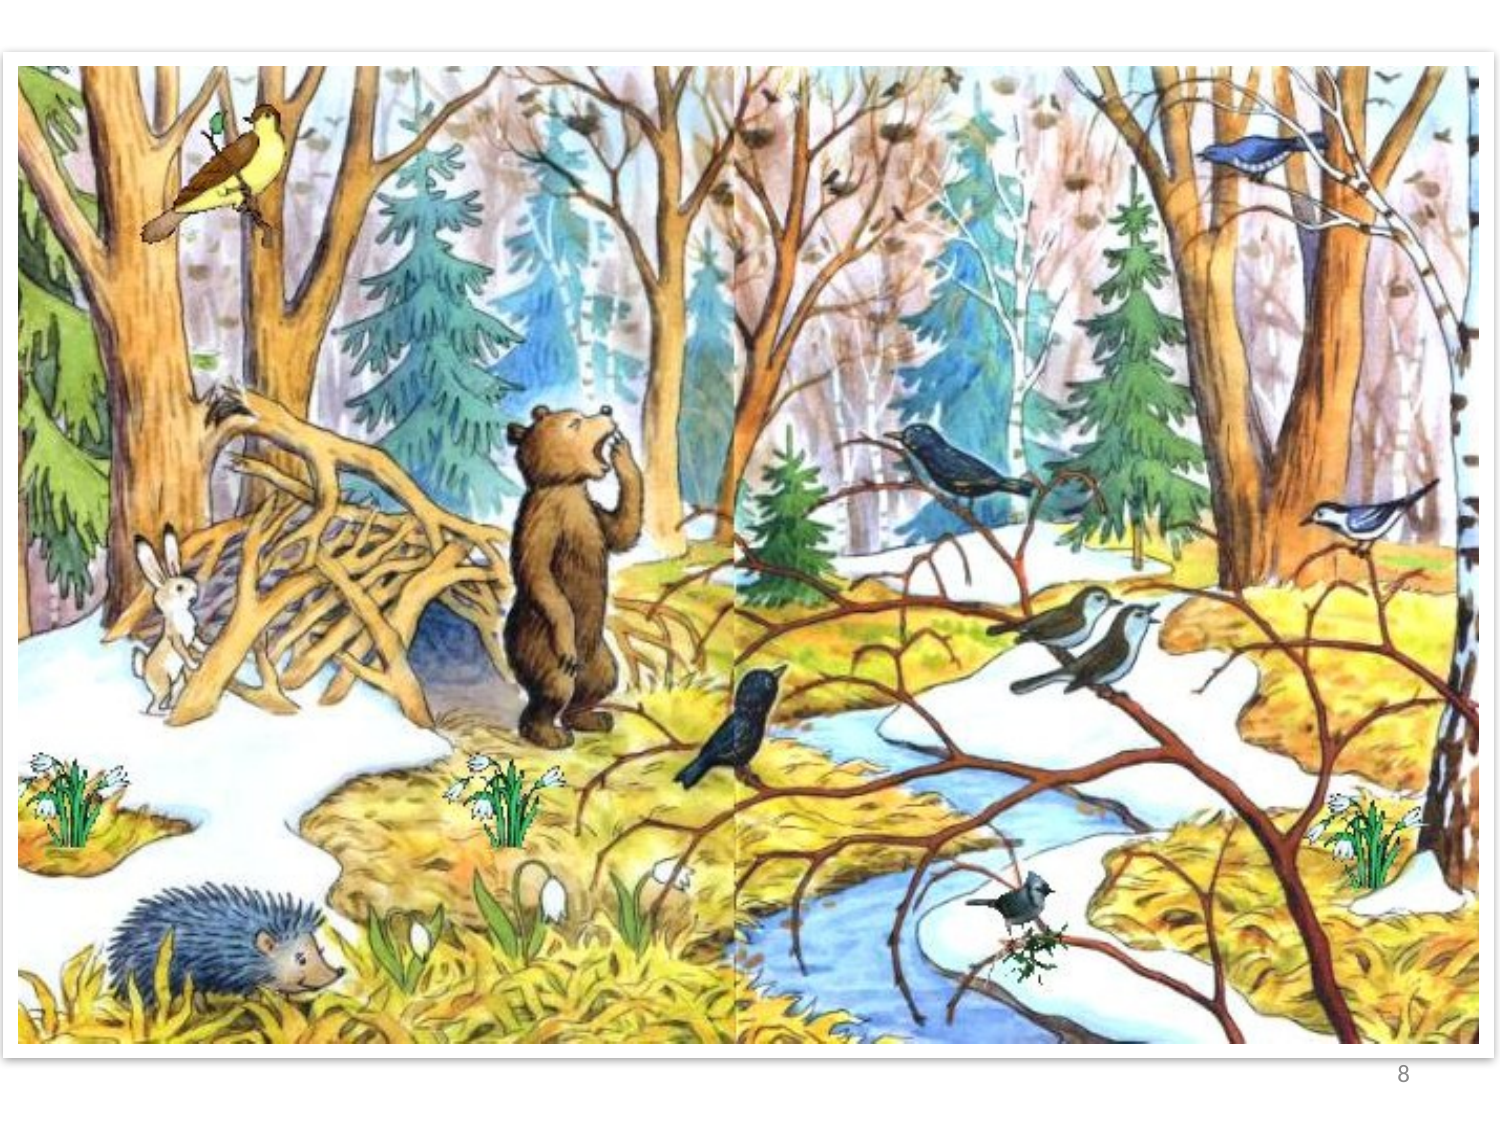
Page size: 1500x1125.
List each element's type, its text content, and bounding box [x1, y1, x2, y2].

slide_number 8 [1074, 1052, 1425, 1103]
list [17, 66, 1480, 1045]
